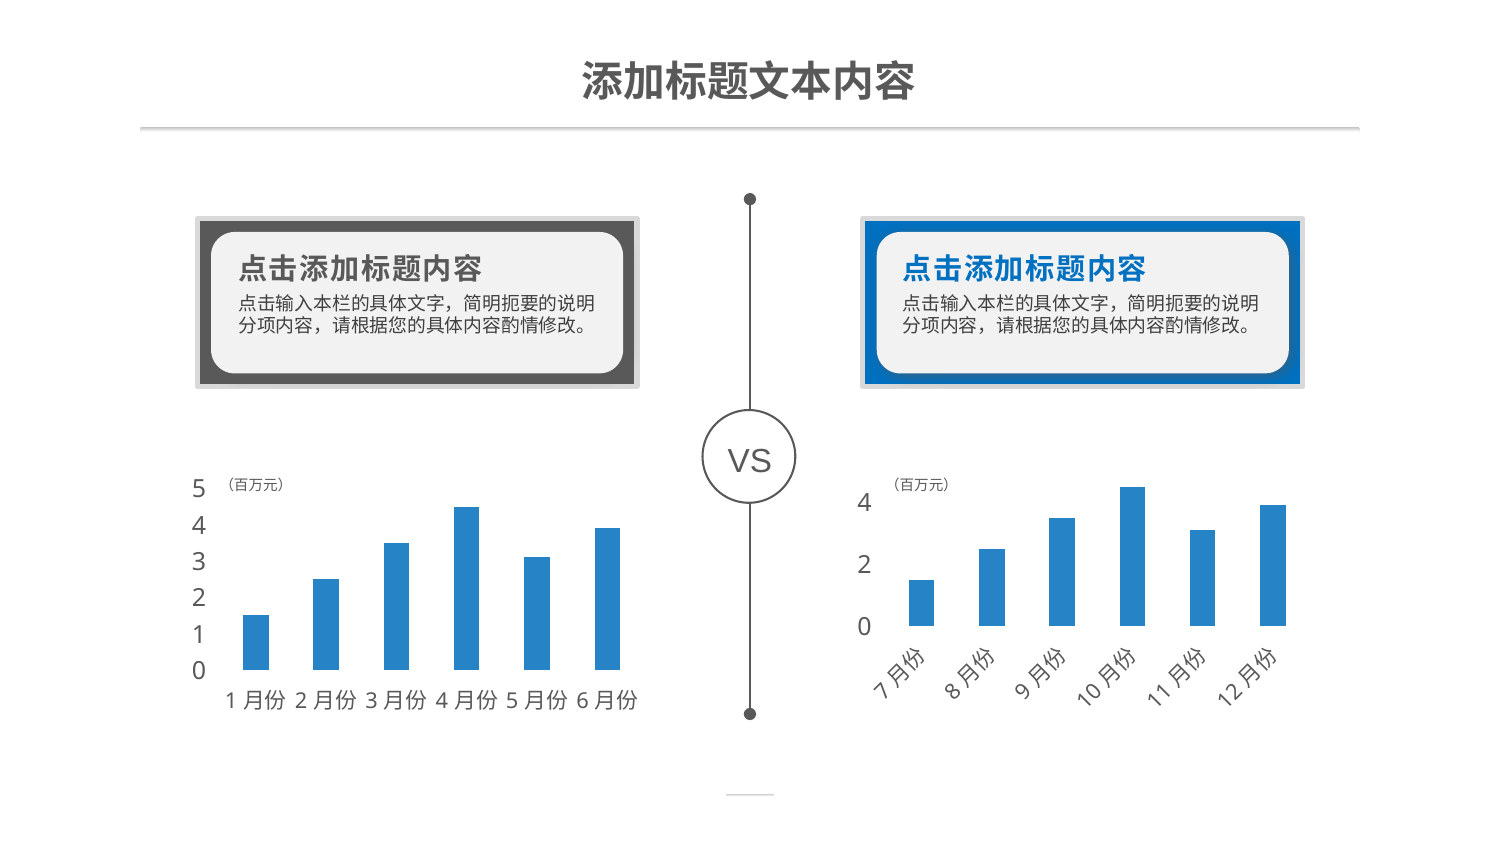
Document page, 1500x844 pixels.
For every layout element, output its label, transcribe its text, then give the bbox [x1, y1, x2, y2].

chart [182, 465, 653, 720]
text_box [862, 218, 1303, 387]
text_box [702, 198, 796, 715]
chart [847, 465, 1318, 720]
text_box 添加标题文本内容 [459, 49, 1038, 111]
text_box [196, 218, 638, 387]
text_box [223, 242, 614, 346]
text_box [887, 242, 1278, 346]
